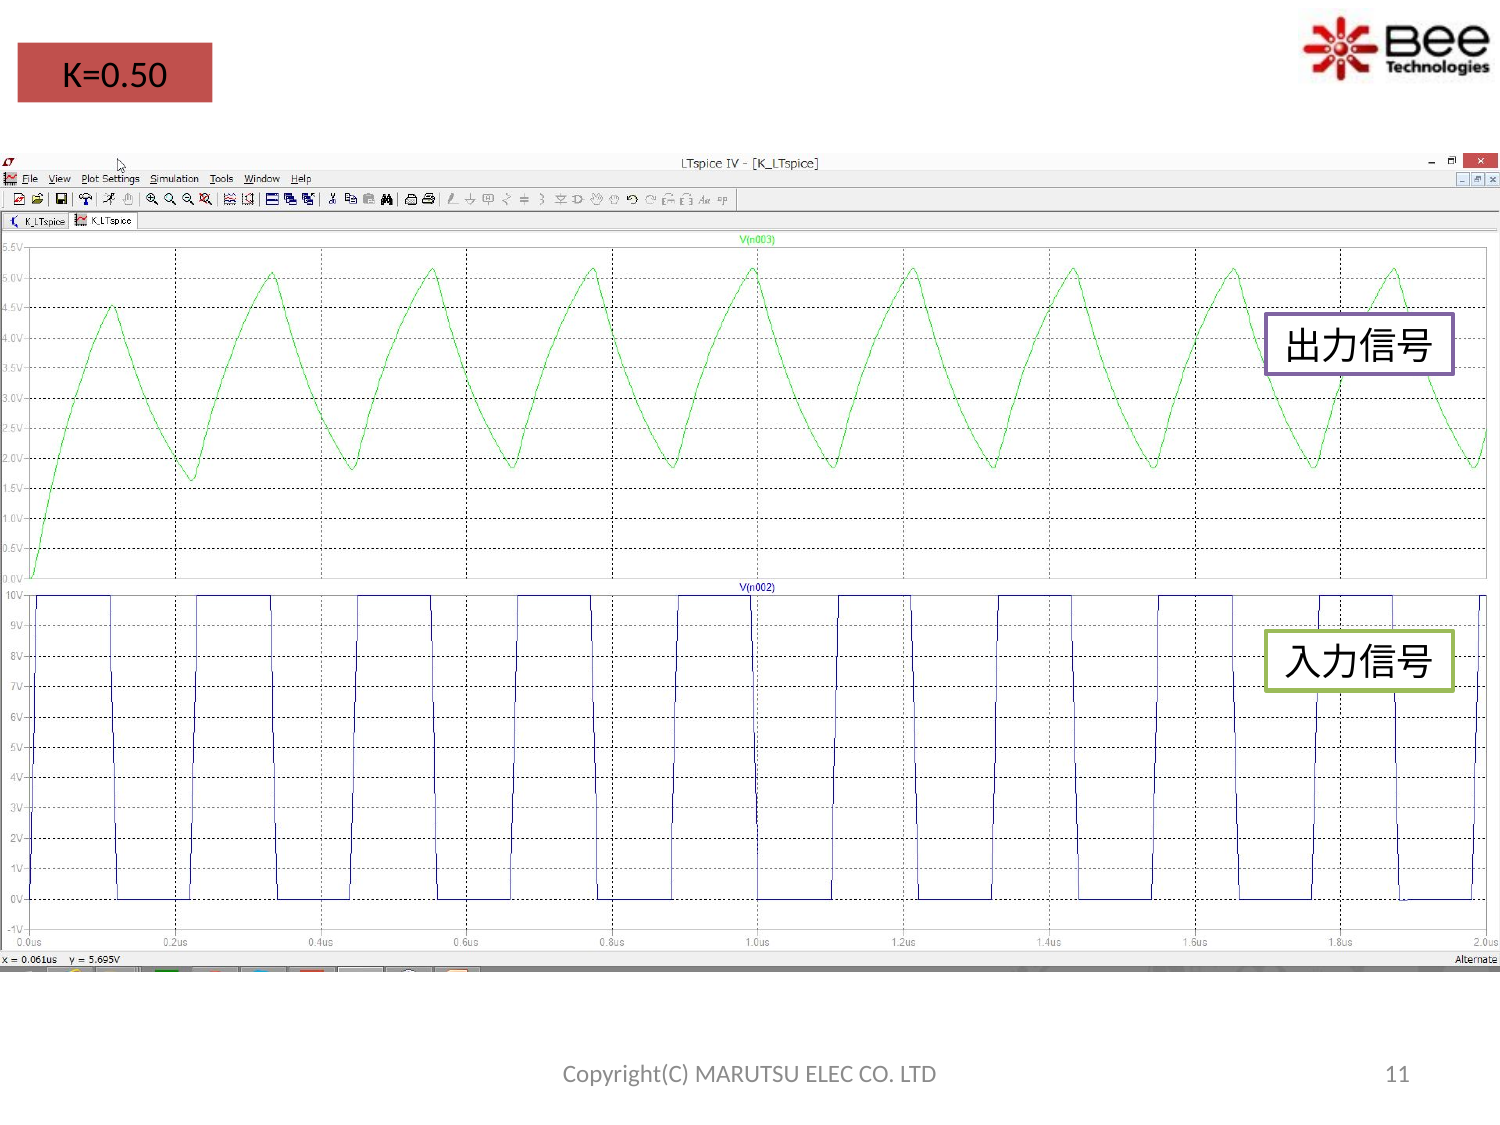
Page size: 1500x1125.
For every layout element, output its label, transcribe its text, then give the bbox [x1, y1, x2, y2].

picture [0, 152, 1500, 973]
slide_number 11 [1074, 1042, 1425, 1103]
footer Copyright(C) MARUTSU ELEC CO. LTD [512, 1042, 988, 1103]
text_box K=0.50 [17, 42, 213, 103]
picture [1298, 8, 1495, 91]
